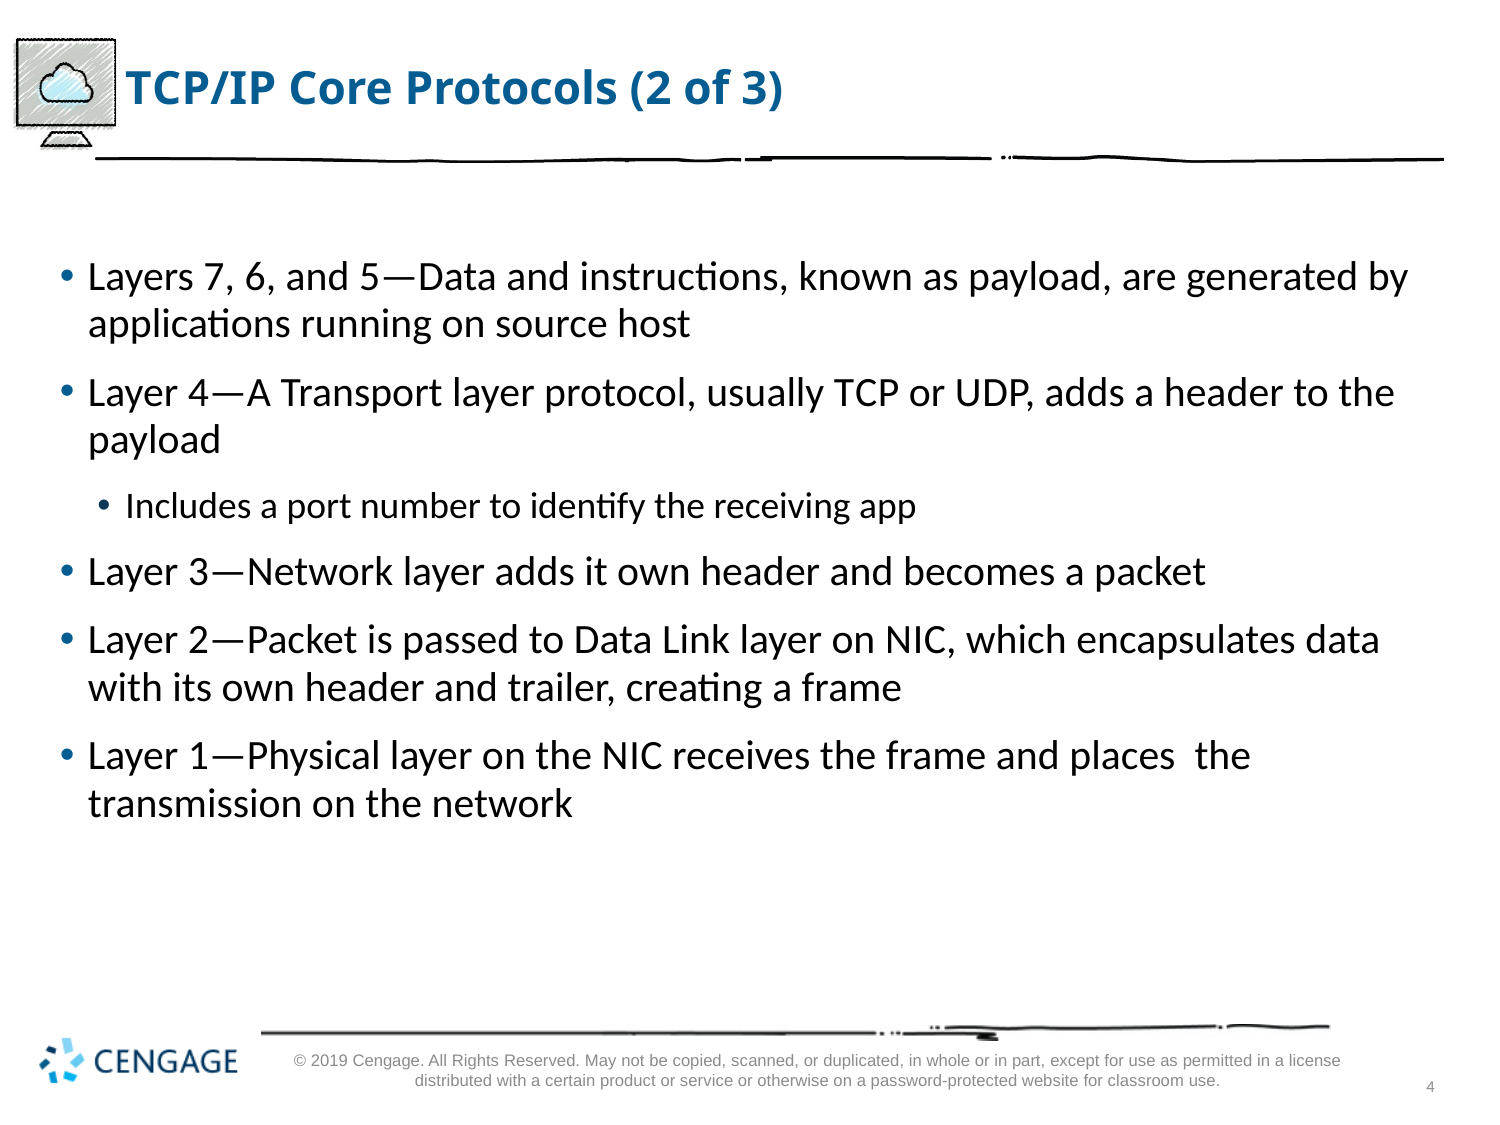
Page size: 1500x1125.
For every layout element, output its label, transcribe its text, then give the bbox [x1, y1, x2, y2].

title T C P/I P Core Protocols (2 of 3) [125, 66, 1442, 116]
picture [261, 1024, 1331, 1041]
picture [19, 1024, 250, 1096]
picture [95, 155, 1444, 163]
footer © 2019 Cengage. All Rights Reserved. May not be copied, scanned, or duplicated, in whole or in part, except for use as permitted in a license distributed with a certain product or service or otherwise on a password-protected website for classroom use. [262, 1050, 1375, 1091]
picture [13, 36, 117, 151]
list Layers 7, 6, and 5—Data and instructions, known as payload, are generated by applications running on source host Layer 4—A Transport layer protocol, usually T C P or U D P, adds a header to the payload Includes a port number to identify the receiving app Layer 3—Network layer adds it own header and becomes a packet Layer 2—Packet is passed to Data Link layer on N I C, which encapsulates data with its own header and trailer, creating a frame Layer 1—Physical layer on the N I C receives the frame and places the transmission on the network [59, 252, 1441, 841]
